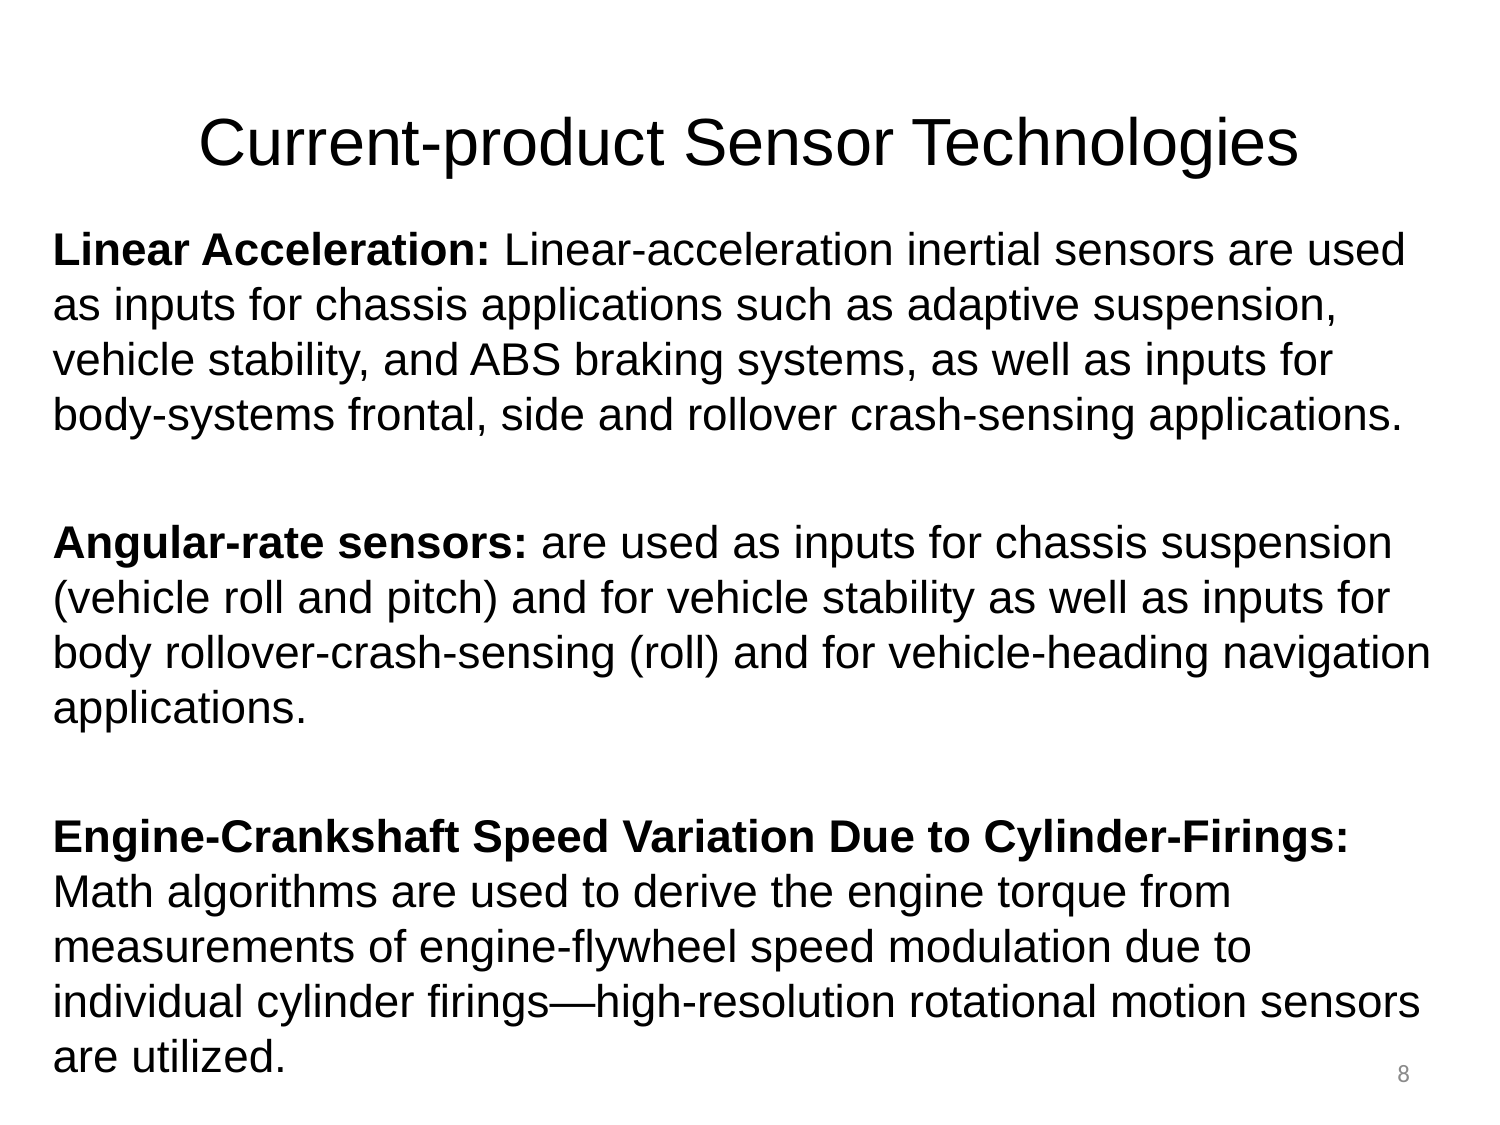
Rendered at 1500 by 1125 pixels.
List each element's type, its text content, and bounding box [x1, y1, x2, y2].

list Linear Acceleration: Linear-acceleration inertial sensors are used as inputs for chassis applications such as adaptive suspension, vehicle stability, and ABS braking systems, as well as inputs for body-systems frontal, side and rollover crash-sensing applications. Angular-rate sensors: are used as inputs for chassis suspension (vehicle roll and pitch) and for vehicle stability as well as inputs for body rollover-crash-sensing (roll) and for vehicle-heading navigation applications. Engine-Crankshaft Speed Variation Due to Cylinder-Firings: Math algorithms are used to derive the engine torque from measurements of engine-flywheel speed modulation due to individual cylinder firings—high-resolution rotational motion sensors are utilized. [37, 212, 1463, 955]
slide_number 8 [1074, 1042, 1425, 1103]
title Current-product Sensor Technologies [75, 45, 1425, 212]
